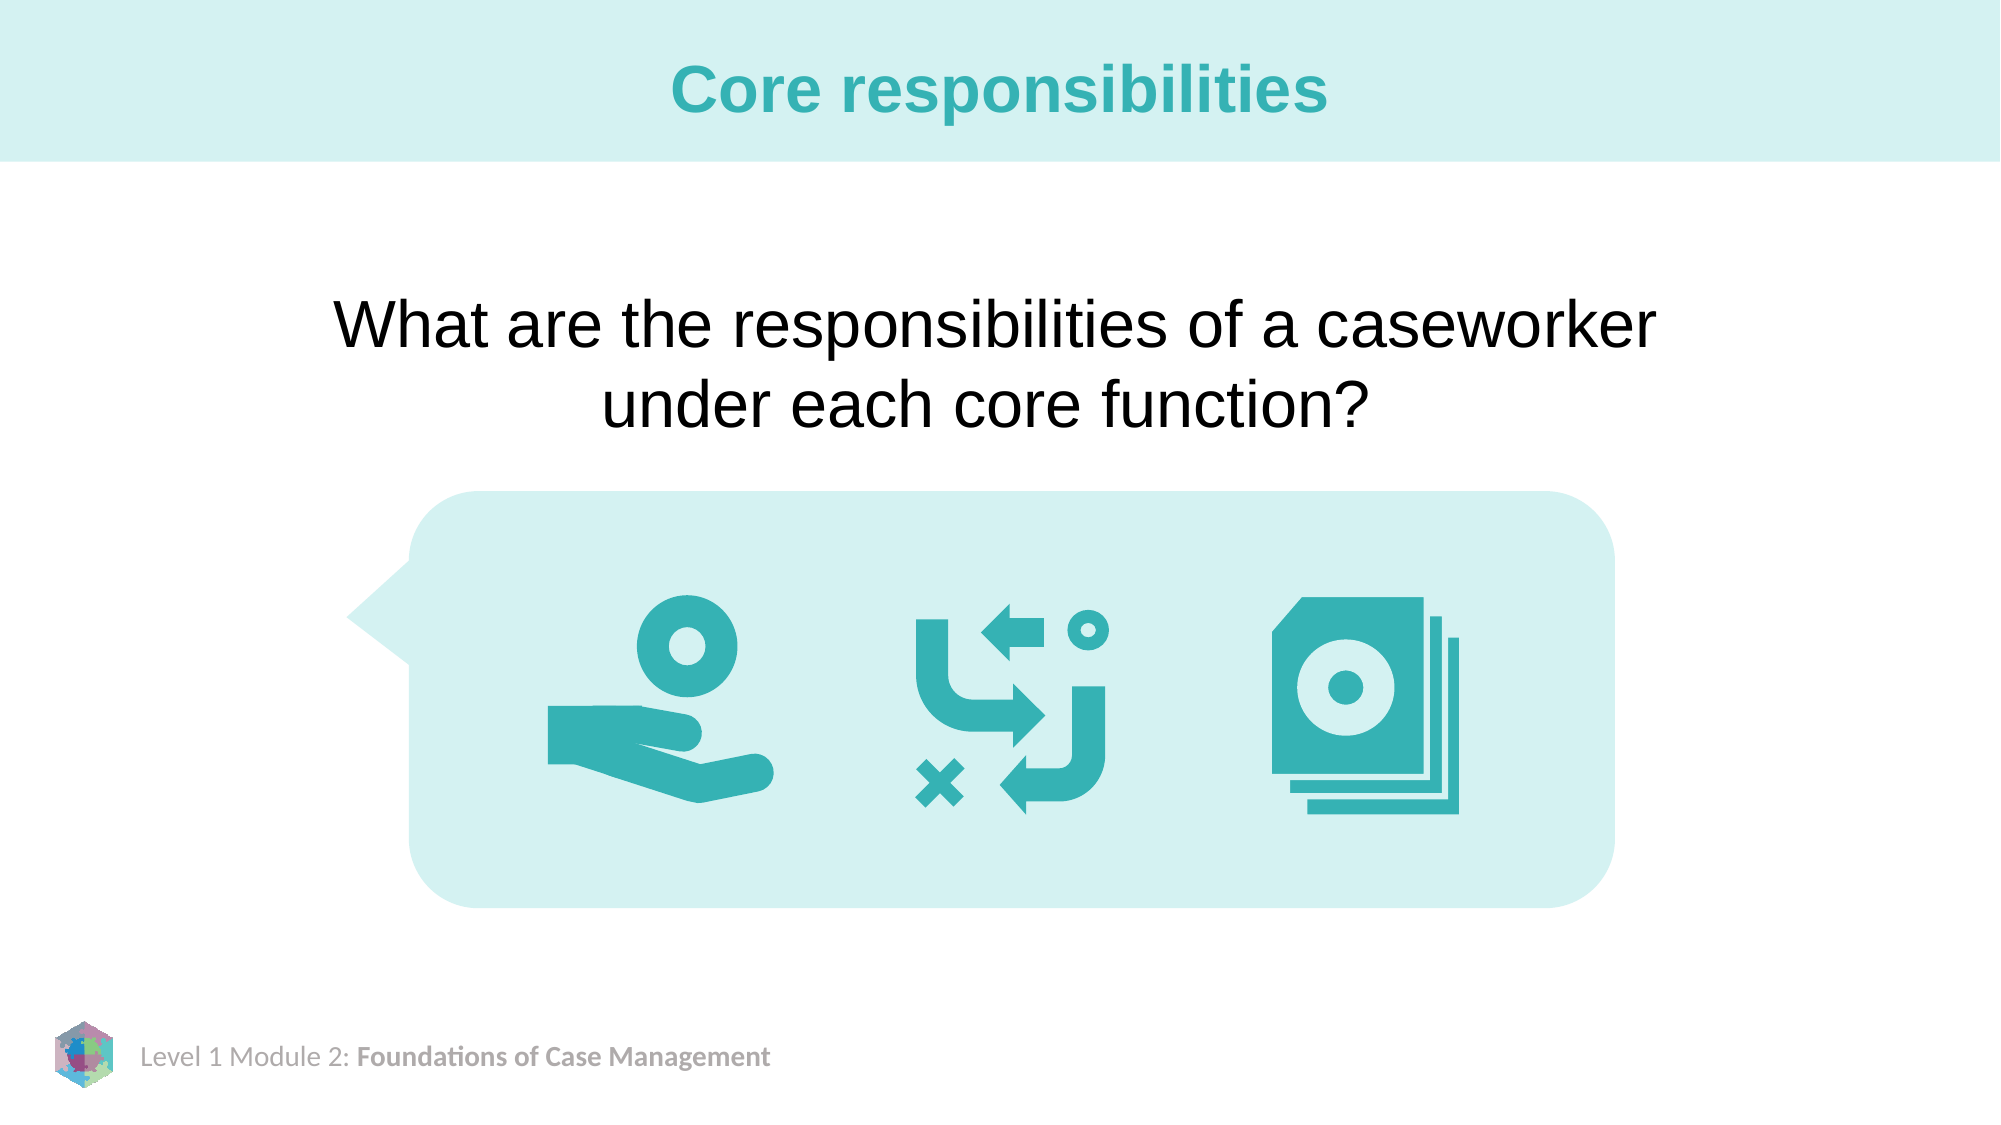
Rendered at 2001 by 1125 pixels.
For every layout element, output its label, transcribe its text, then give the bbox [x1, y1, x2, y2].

text_box What are the responsibilities of a caseworker under each core function? [290, 273, 1702, 448]
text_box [902, 603, 1110, 819]
text_box [344, 490, 1617, 910]
title Core responsibilities [137, 19, 1863, 163]
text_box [547, 595, 775, 798]
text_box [1268, 594, 1463, 818]
picture [55, 1021, 113, 1088]
